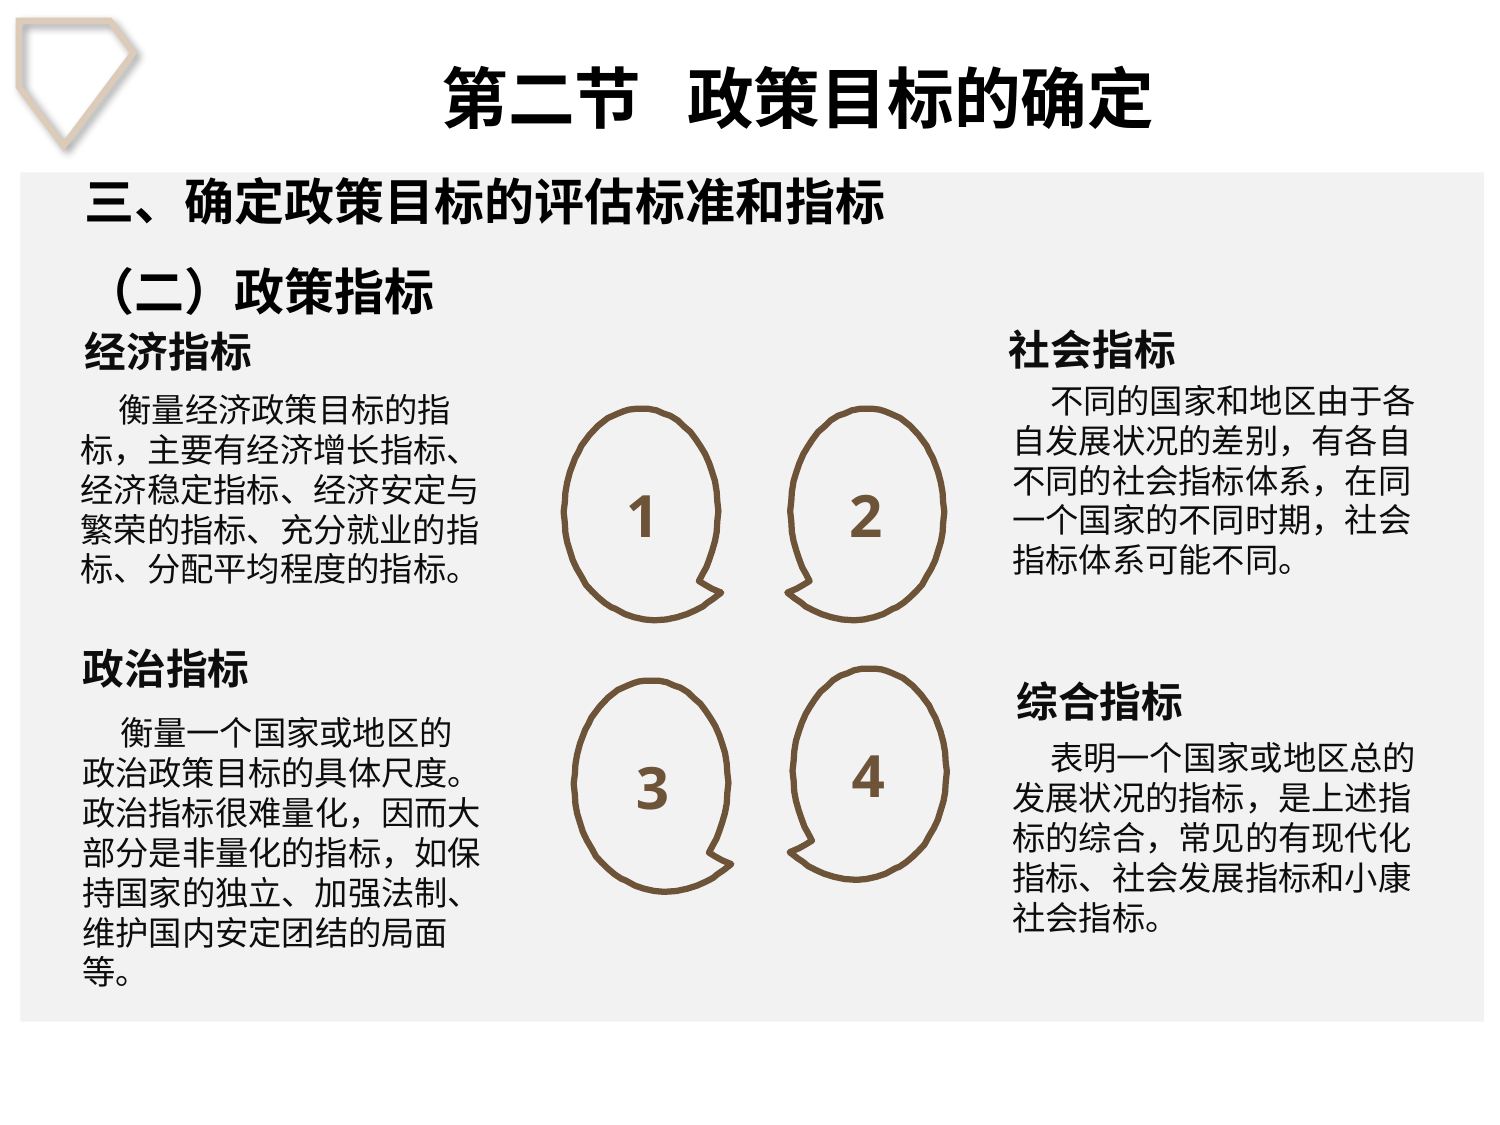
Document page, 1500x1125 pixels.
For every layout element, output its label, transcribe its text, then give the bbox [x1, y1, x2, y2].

text_box 2 [787, 408, 945, 621]
text_box 第二节 政策目标的确定 [149, 32, 1447, 173]
text_box 衡量经济政策目标的指标，主要有经济增长指标、经济稳定指标、经济安定与繁荣的指标、充分就业的指标、分配平均程度的指标。 [66, 381, 498, 596]
text_box [19, 171, 1485, 1023]
text_box 表明一个国家或地区总的发展状况的指标，是上述指标的综合，常见的有现代化指标、社会发展指标和小康社会指标。 [997, 730, 1447, 945]
text_box 社会指标 [994, 316, 1211, 381]
text_box 综合指标 [1001, 668, 1219, 730]
text_box 3 [573, 680, 732, 892]
text_box 4 [789, 668, 947, 880]
text_box 政治指标 [68, 636, 284, 701]
text_box 不同的国家和地区由于各自发展状况的差别，有各自不同的社会指标体系，在同一个国家的不同时期，社会指标体系可能不同。 [997, 372, 1447, 587]
text_box 三、确定政策目标的评估标准和指标 （二）政策指标 [70, 163, 1006, 328]
text_box 1 [563, 408, 722, 621]
text_box 衡量一个国家或地区的政治政策目标的具体尺度。政治指标很难量化，因而大部分是非量化的指标，如保持国家的独立、加强法制、维护国内安定团结的局面等。 [67, 704, 498, 999]
text_box 经济指标 [70, 318, 286, 381]
